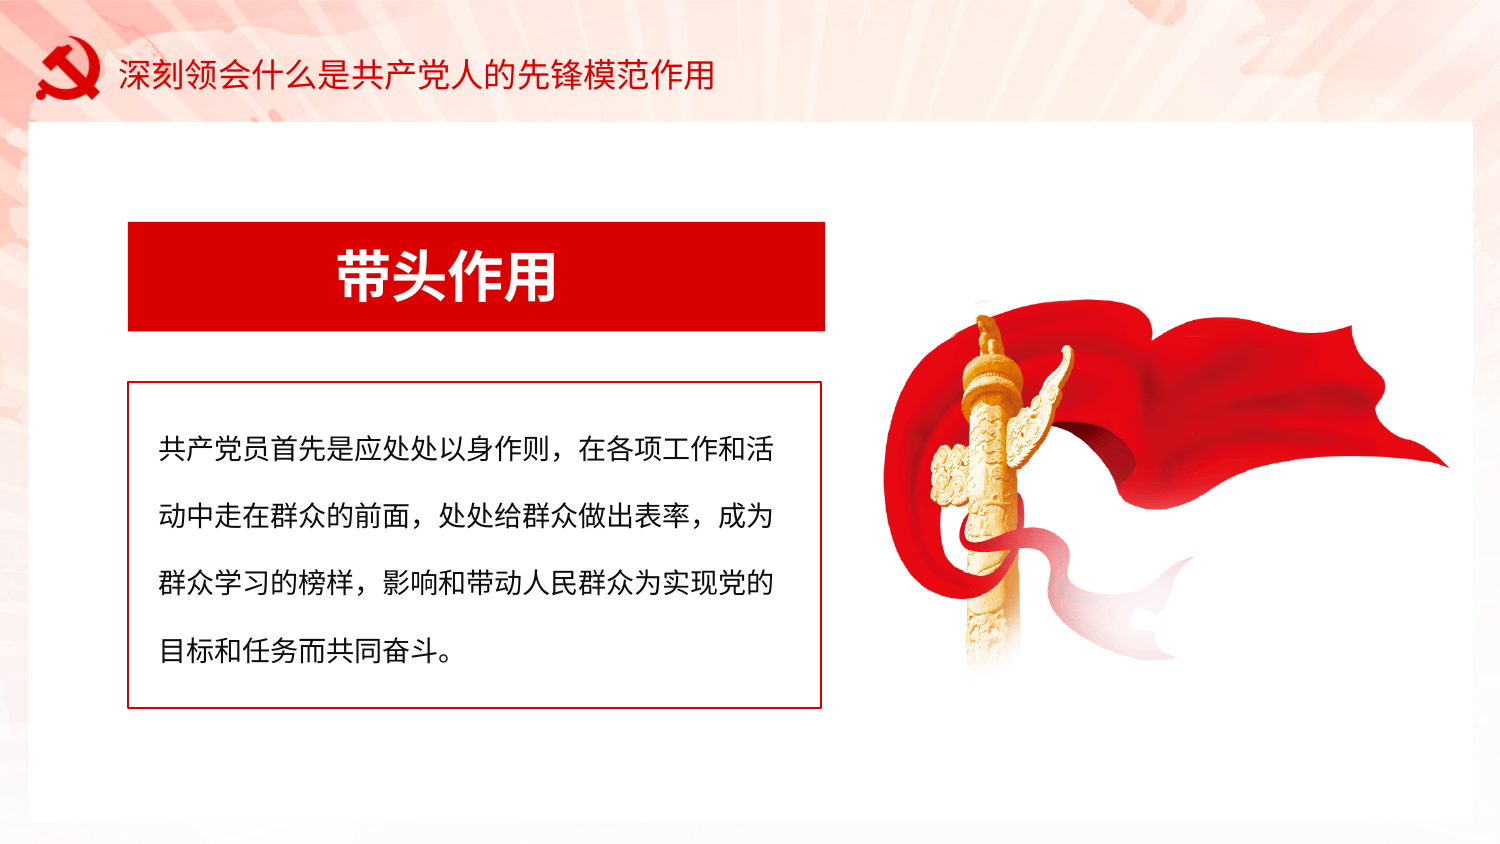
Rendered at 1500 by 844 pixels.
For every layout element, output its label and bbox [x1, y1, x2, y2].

picture [0, 0, 1500, 844]
text_box [127, 221, 825, 332]
text_box [127, 381, 822, 709]
